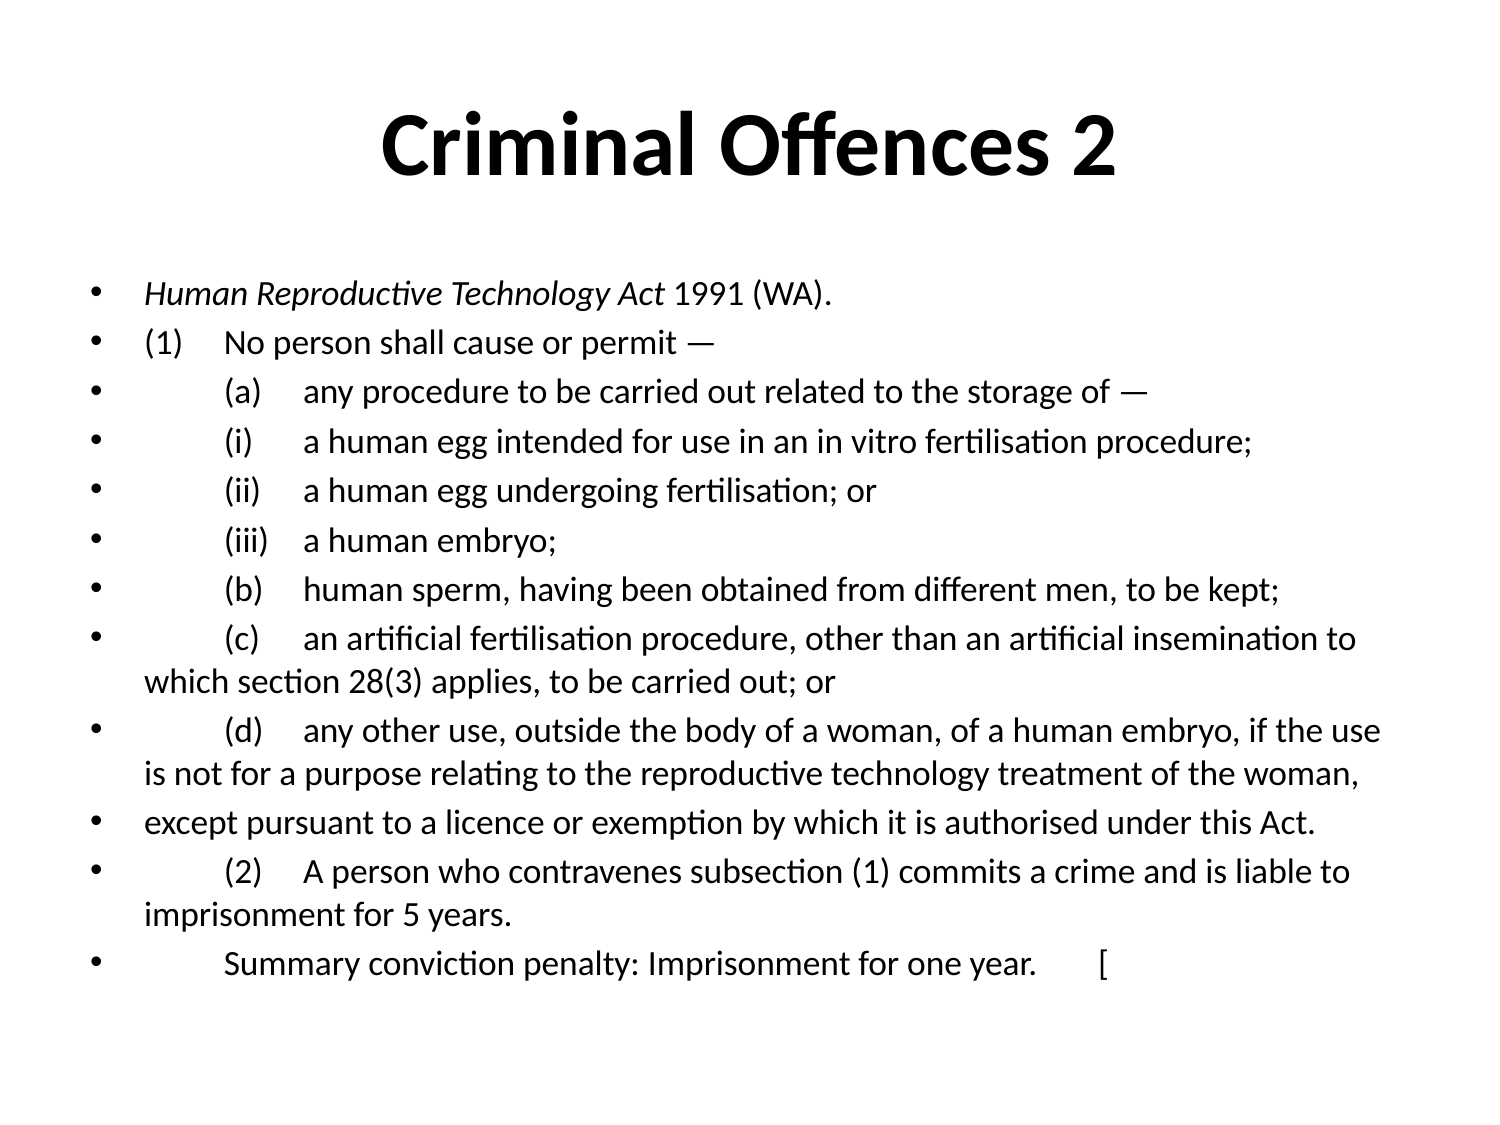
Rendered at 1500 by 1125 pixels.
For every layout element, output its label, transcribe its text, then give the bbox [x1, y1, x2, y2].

list Human Reproductive Technology Act 1991 (WA). (1) No person shall cause or permit — (a) any procedure to be carried out related to the storage of — (i) a human egg intended for use in an in vitro fertilisation procedure; (ii) a human egg undergoing fertilisation; or (iii) a human embryo; (b) human sperm, having been obtained from different men, to be kept; (c) an artificial fertilisation procedure, other than an artificial insemination to which section 28(3) applies, to be carried out; or (d) any other use, outside the body of a woman, of a human embryo, if the use is not for a purpose relating to the reproductive technology treatment of the woman, except pursuant to a licence or exemption by which it is authorised under this Act. (2) A person who contravenes subsection (1) commits a crime and is liable to imprisonment for 5 years. Summary conviction penalty: Imprisonment for one year. [ [74, 262, 1426, 1006]
title Criminal Offences 2 [74, 44, 1426, 233]
